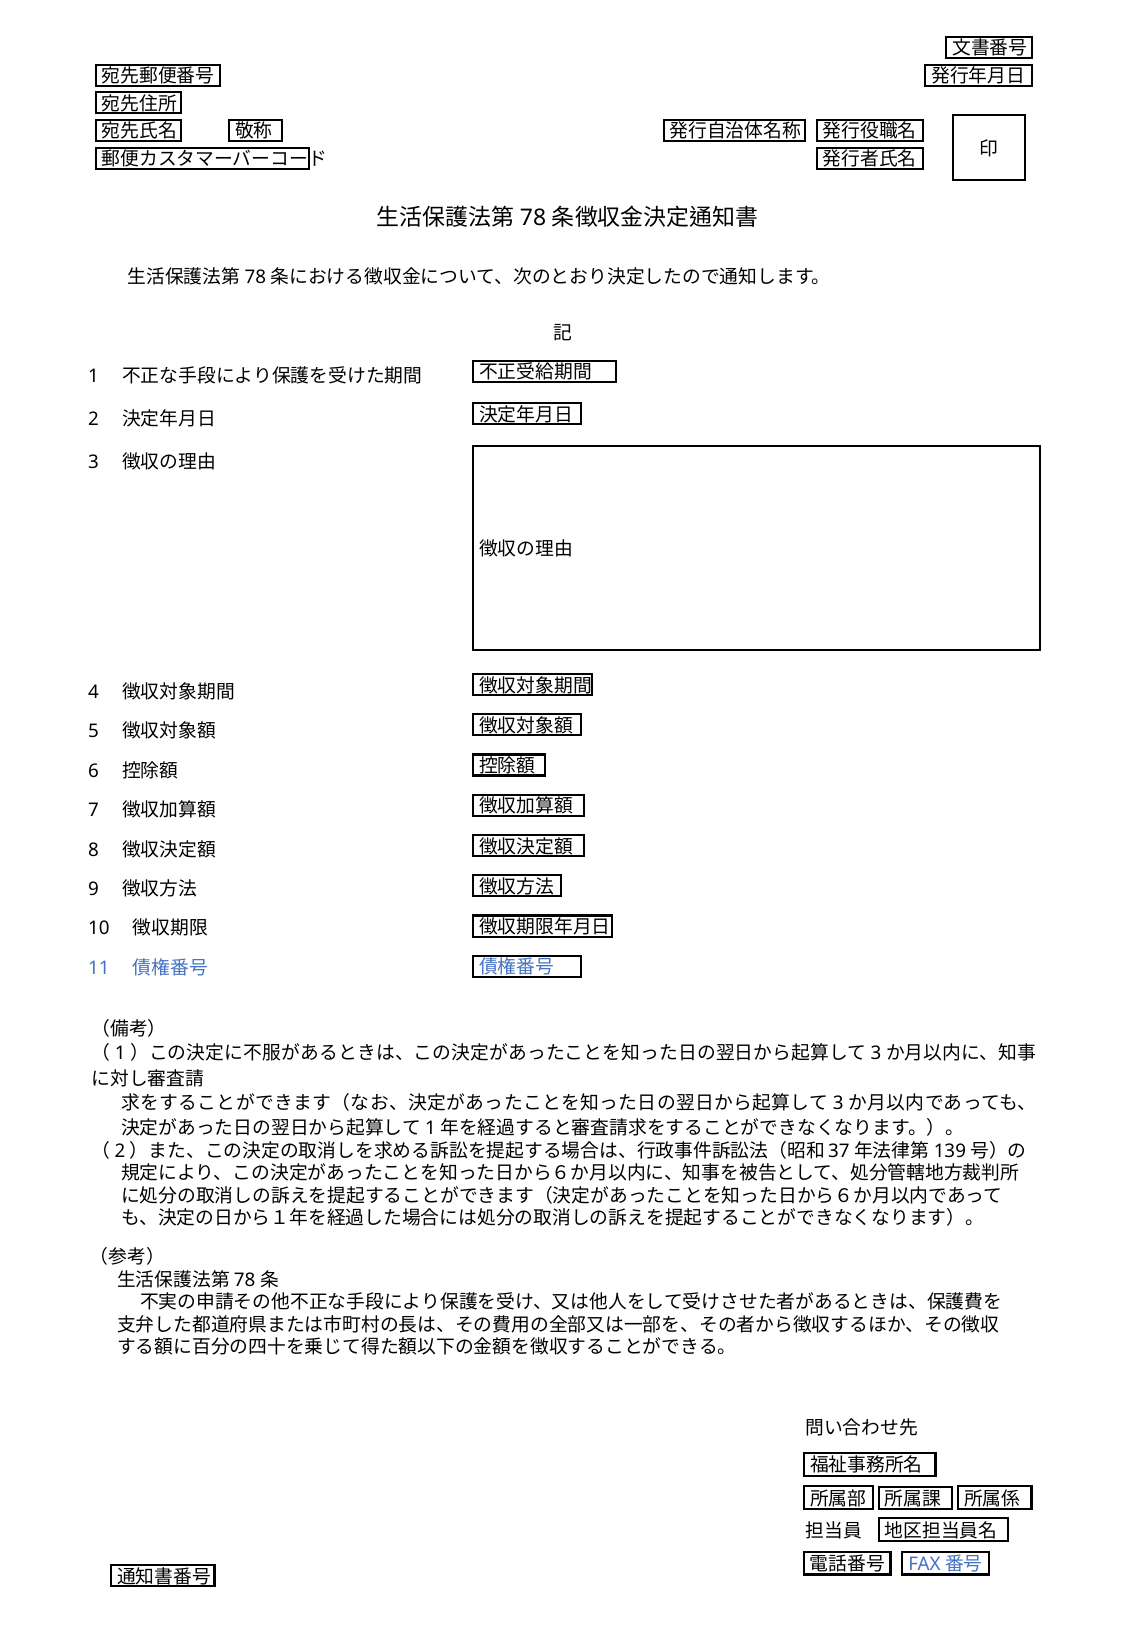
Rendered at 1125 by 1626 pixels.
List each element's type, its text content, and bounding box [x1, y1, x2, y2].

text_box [95, 64, 309, 169]
text_box 徴収の理由 [472, 445, 1041, 651]
text_box 9 徴収方法 [73, 857, 1012, 897]
text_box 3 徴収の理由 [73, 431, 1012, 480]
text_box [790, 1408, 1032, 1575]
text_box （備考） （1）この決定に不服があるときは、この決定があったことを知った日の翌日から起算して3か月以内に、知事に対し審査請 求をすることができます（なお、決定があったことを知った日の翌日から起算して3か月以内であっても、決定があった日の翌日から起算して1年を経過すると審査請求をすることができなくなります。）。 （2）また、この決定の取消しを求める訴訟を提起する場合は、行政事件訴訟法（昭和37年法律第139号）の規定により、この決定があったことを知った日から６か月以内に、知事を被告として、処分管轄地方裁判所に処分の取消しの訴えを提起することができます（決定があったことを知った日から６か月以内であっても、決定の日から１年を経過した場合には処分の取消しの訴えを提起することができなくなります）。 [91, 1013, 1037, 1229]
text_box 生活保護法第78条徴収金決定通知書 [95, 195, 1041, 238]
text_box 記 [90, 313, 1035, 352]
text_box 債権番号 [472, 955, 582, 978]
text_box 8 徴収決定額 [73, 818, 1012, 857]
text_box 徴収対象期間 [472, 673, 593, 696]
text_box 11 債権番号 [73, 936, 1012, 986]
text_box 2 決定年月日 [73, 388, 1012, 431]
text_box 生活保護法第78条における徴収金について、次のとおり決定したので通知します。 [93, 256, 1039, 295]
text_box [925, 36, 1032, 86]
text_box 6 控除額 [73, 739, 1012, 779]
text_box 7 徴収加算額 [73, 779, 1012, 818]
text_box 1 不正な手段により保護を受けた期間 [73, 345, 1012, 388]
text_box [75, 1237, 1028, 1377]
text_box 10 徴収期限 [73, 897, 1012, 936]
text_box 5 徴収対象額 [73, 710, 1012, 739]
text_box 4 徴収対象期間 [73, 661, 1012, 710]
text_box 通知書番号 [110, 1564, 216, 1587]
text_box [663, 114, 1025, 181]
